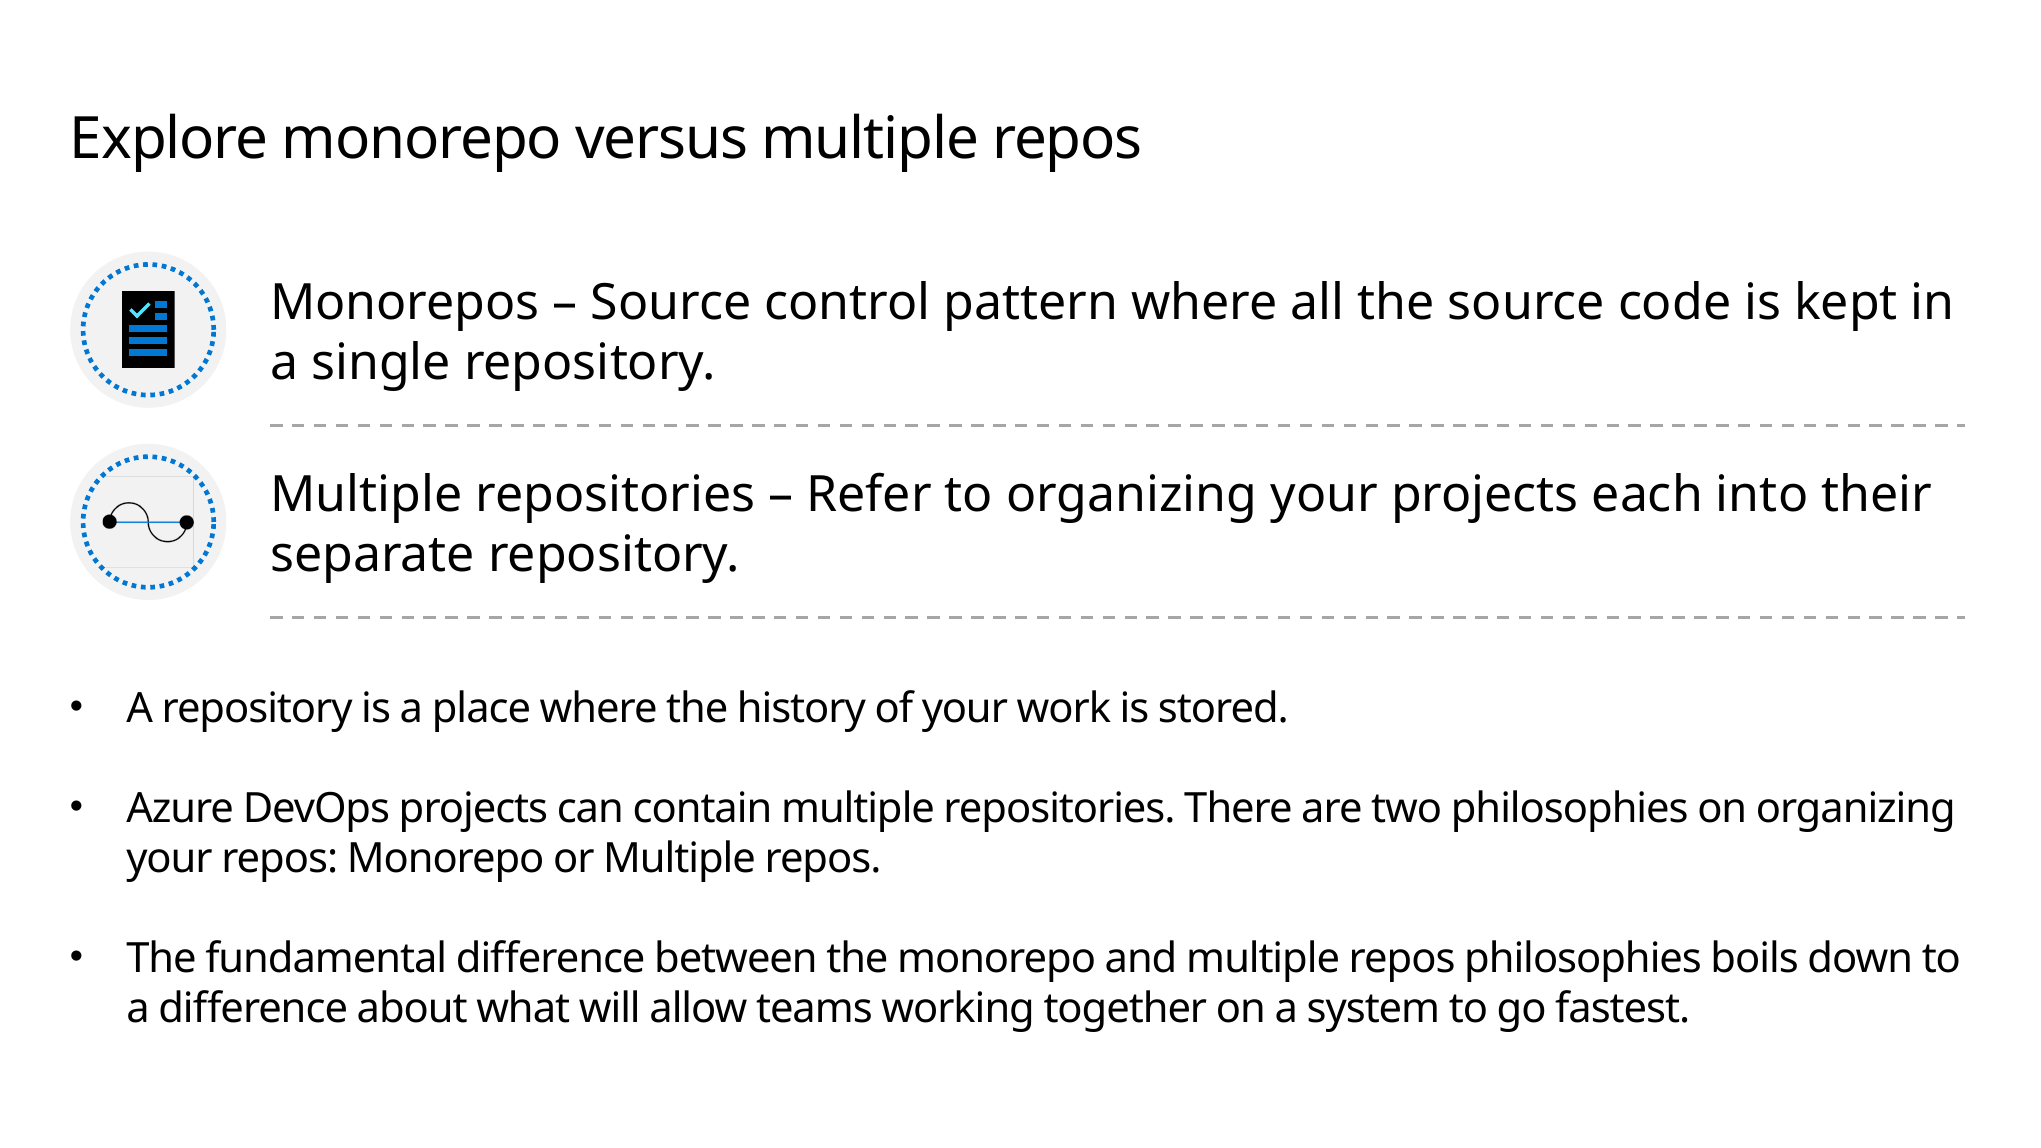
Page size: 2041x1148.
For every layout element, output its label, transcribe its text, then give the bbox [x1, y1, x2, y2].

picture [69, 251, 227, 408]
text_box Multiple repositories – Refer to organizing your projects each into their separate repository. [270, 461, 1965, 582]
text_box A repository is a place where the history of your work is stored. Azure DevOps projects can contain multiple repositories. There are two philosophies on organizing your repos: Monorepo or Multiple repos. The fundamental difference between the monorepo and multiple repos philosophies boils down to a difference about what will allow teams working together on a system to go fastest. [69, 680, 1969, 1081]
title Explore monorepo versus multiple repos [70, 103, 1969, 172]
picture [69, 443, 227, 601]
text_box Monorepos – Source control pattern where all the source code is kept in a single repository. [270, 269, 1965, 390]
